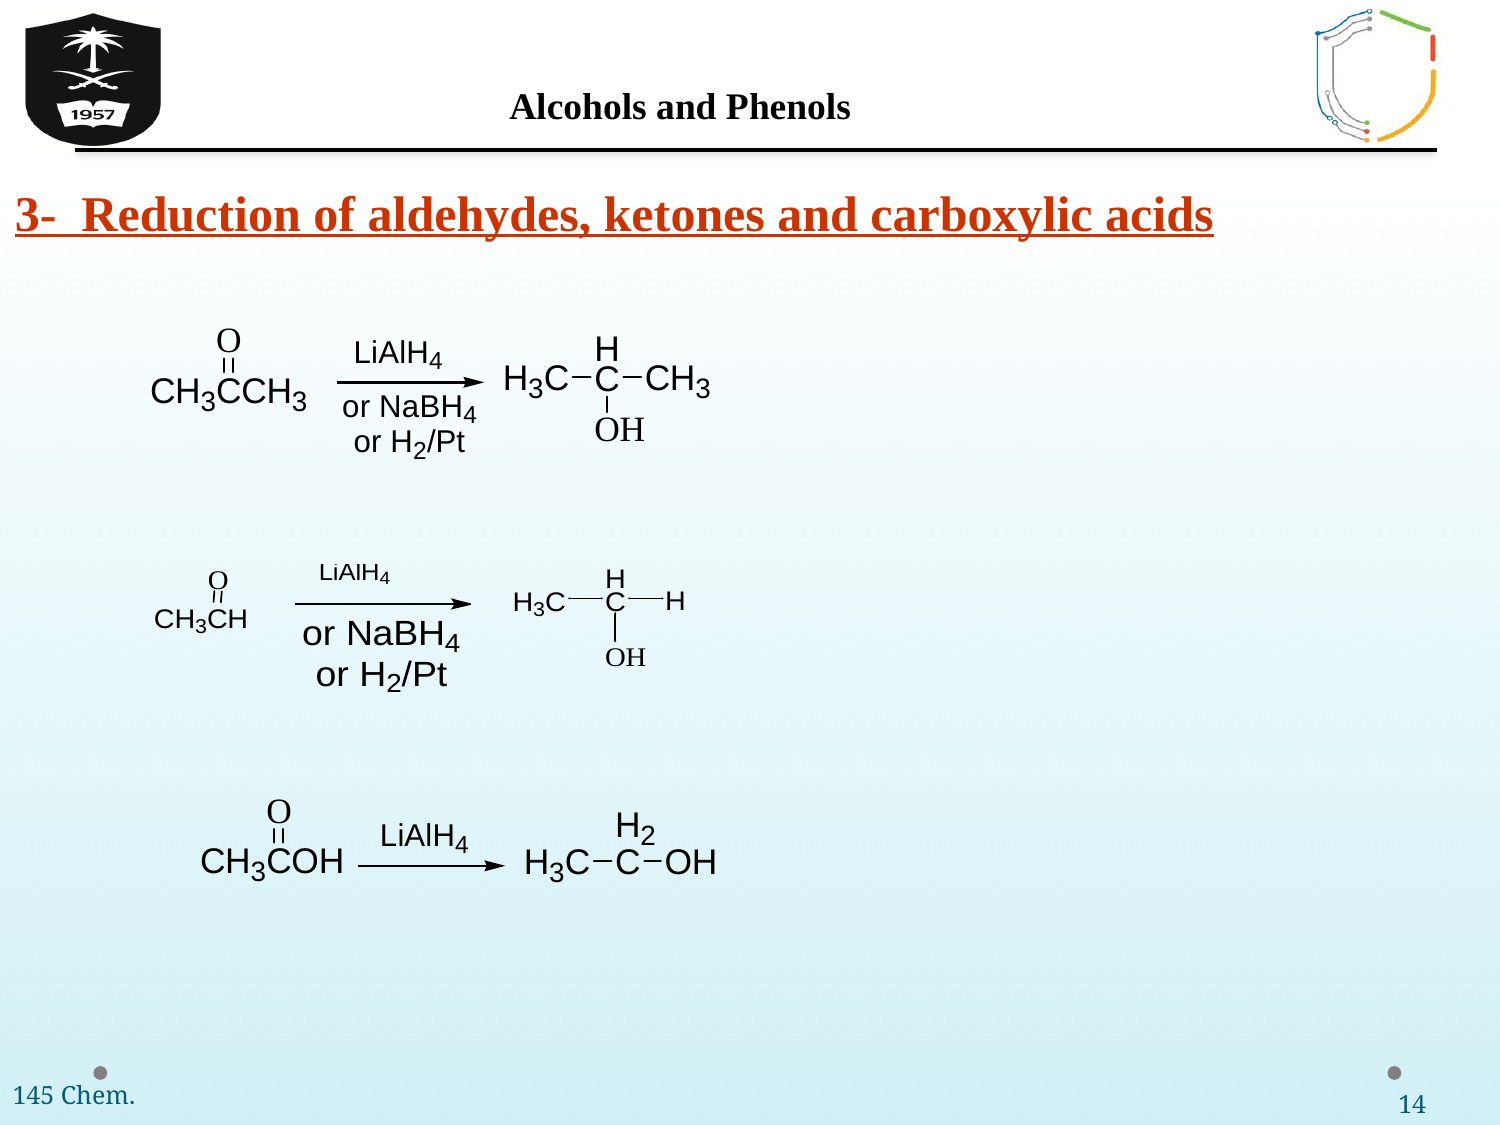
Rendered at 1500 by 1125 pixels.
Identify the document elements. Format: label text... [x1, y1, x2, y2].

text_box 14 [1301, 1062, 1427, 1123]
text_box 3- Reduction of aldehydes, ketones and carboxylic acids [0, 174, 1500, 249]
picture [0, 249, 1500, 1125]
picture [0, 0, 1500, 174]
text_box Alcohols and Phenols [494, 74, 866, 135]
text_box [199, 787, 718, 883]
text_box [149, 324, 712, 460]
text_box 145 Chem. [12, 1049, 563, 1110]
